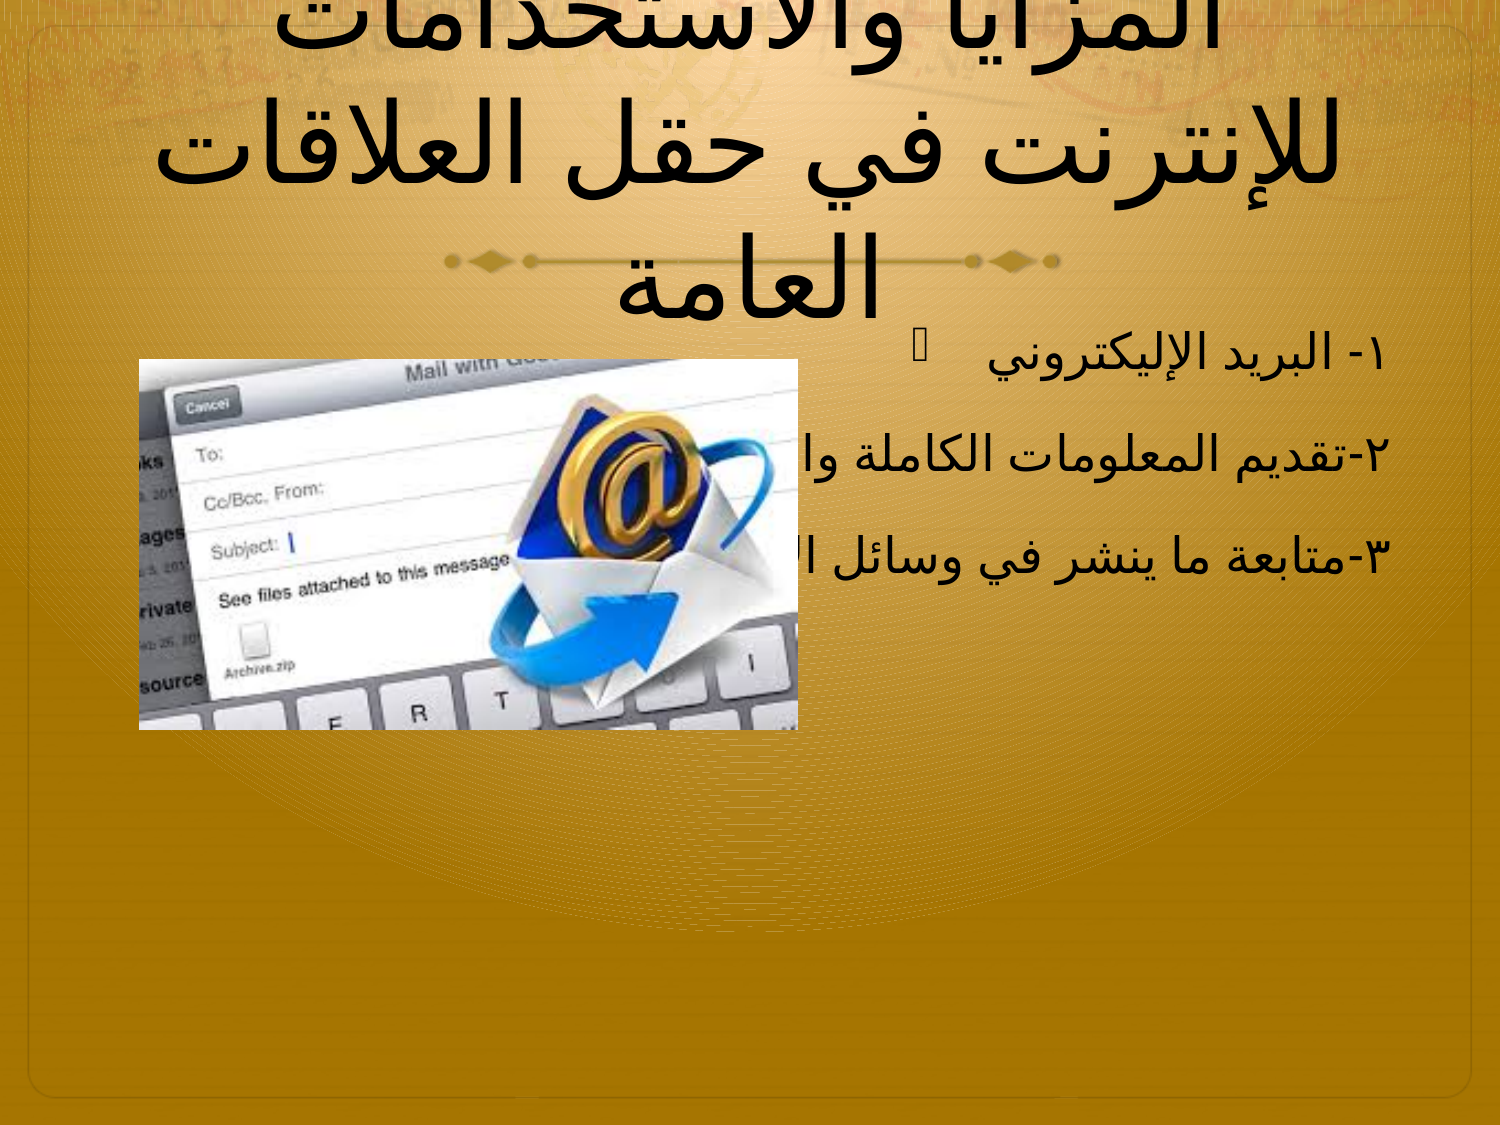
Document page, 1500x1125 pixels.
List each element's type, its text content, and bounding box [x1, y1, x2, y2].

list ١- البريد الإليكتروني ٢-تقديم المعلومات الكاملة والفورية ٣-متابعة ما ينشر في وسائل الإعلام [93, 312, 1407, 988]
title المزايا والاستخدامات للإنترنت في حقل العلاقات العامة [93, 45, 1407, 233]
picture [0, 0, 1500, 1125]
